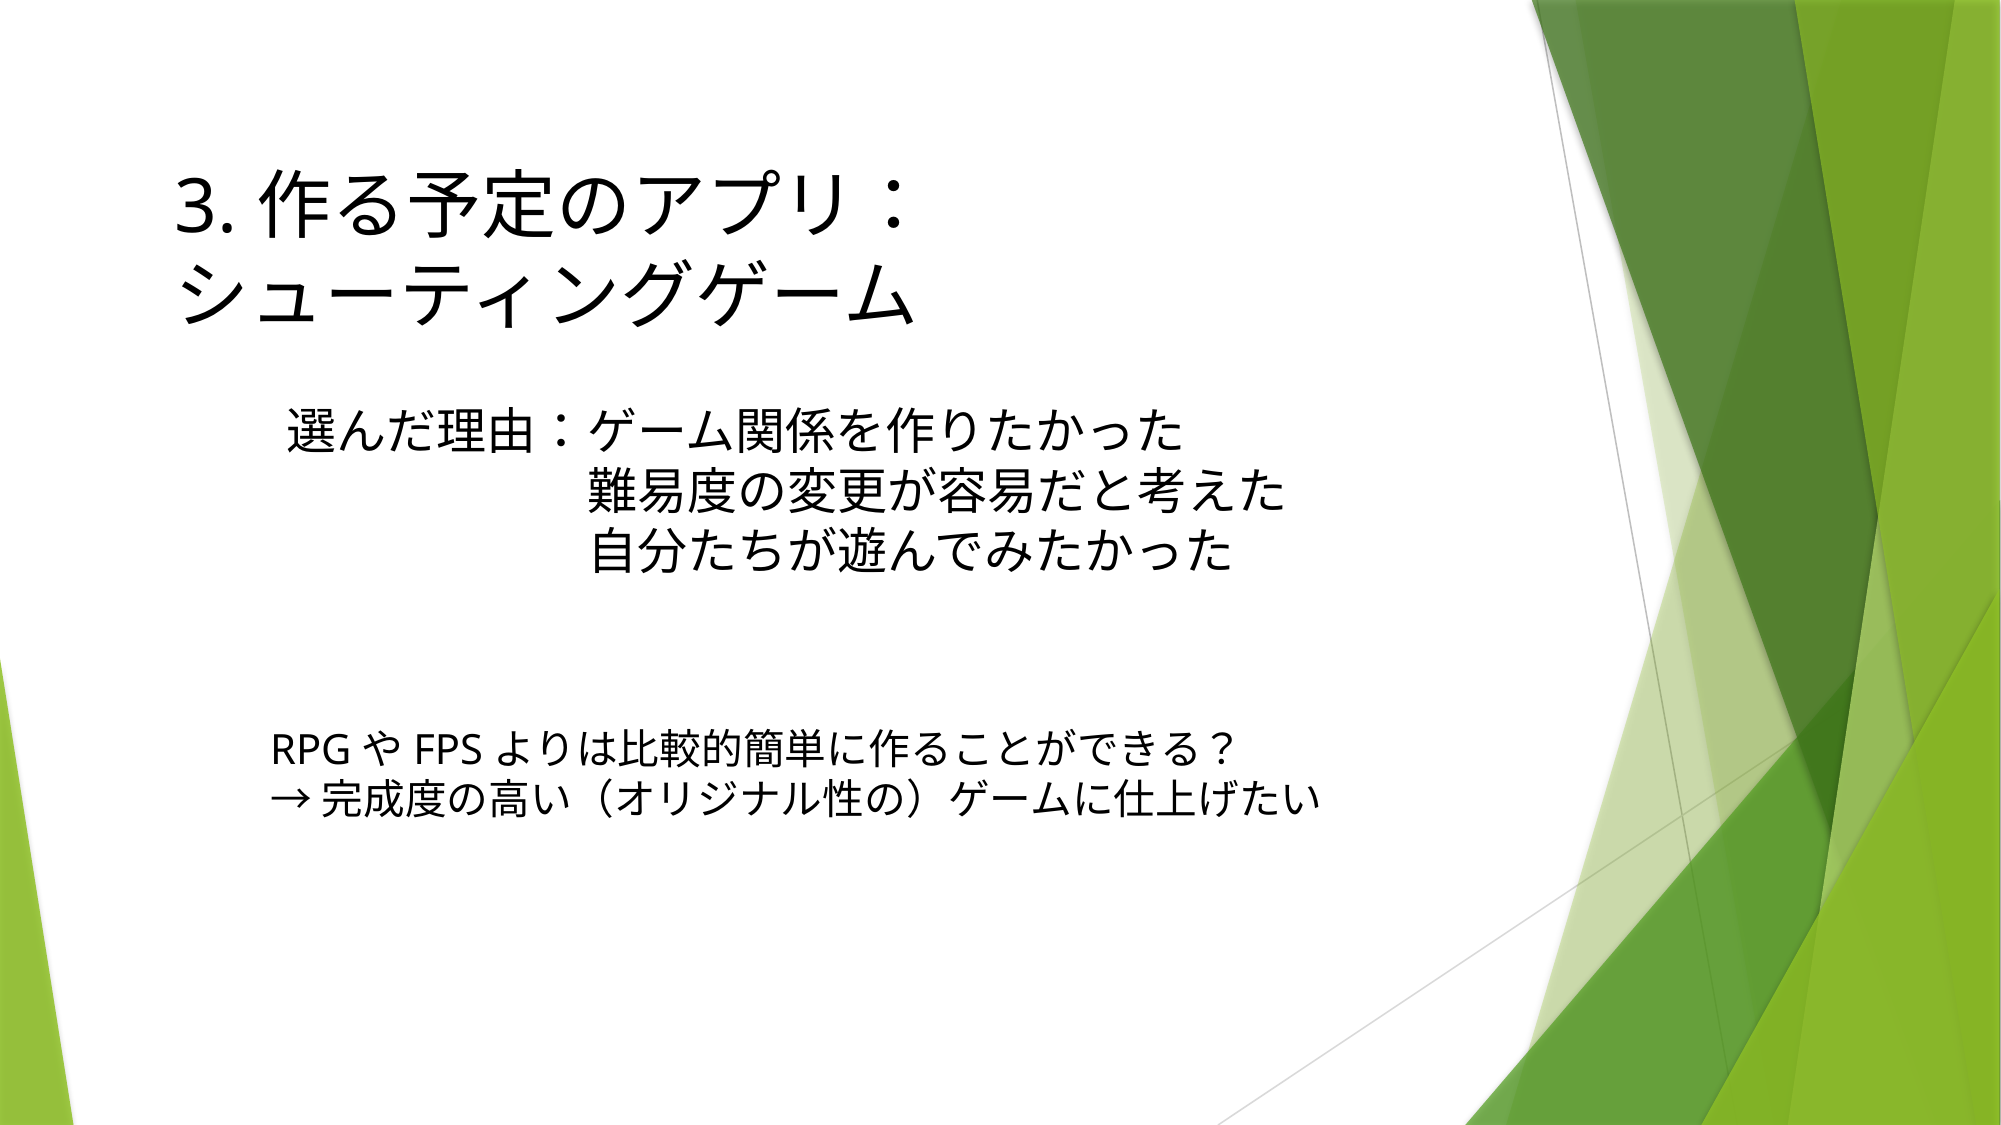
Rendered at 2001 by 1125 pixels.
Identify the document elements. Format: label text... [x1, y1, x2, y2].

text_box 3.作る予定のアプリ：シューティングゲーム [159, 149, 1085, 345]
text_box 選んだ理由：ゲーム関係を作りたかった 難易度の変更が容易だと考えた 自分たちが遊んでみたかった [271, 391, 1419, 587]
text_box RPGやFPSよりは比較的簡単に作ることができる？ →完成度の高い（オリジナル性の）ゲームに仕上げたい [254, 714, 1364, 830]
